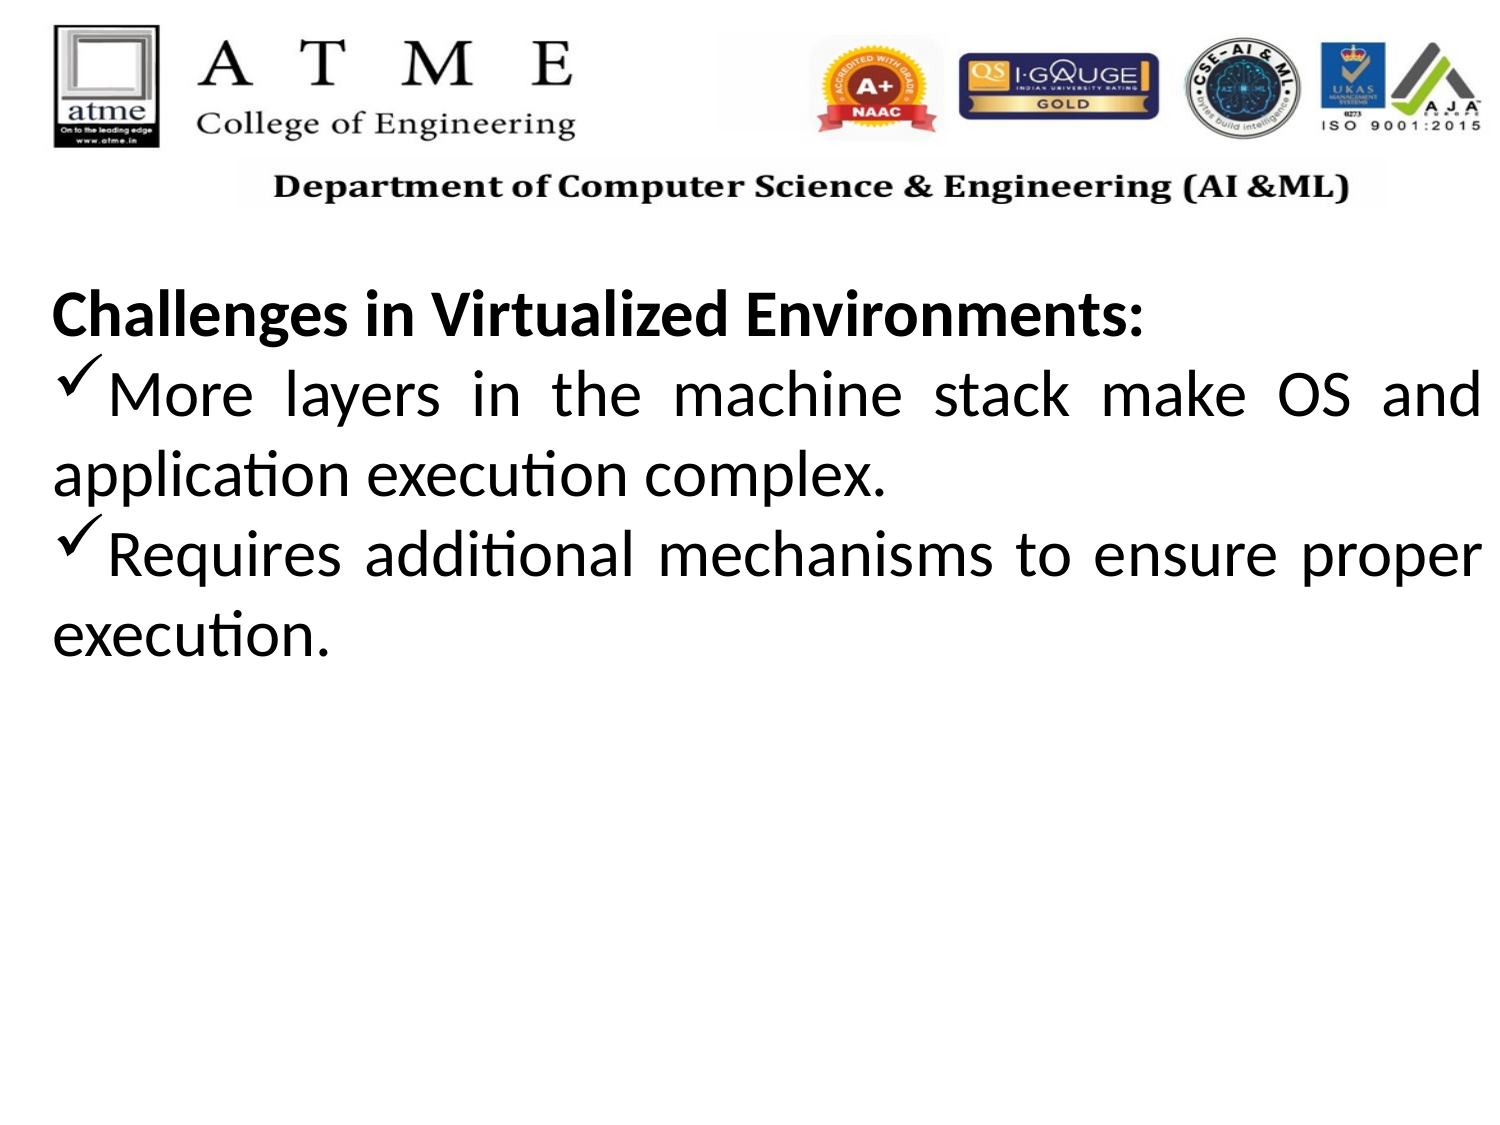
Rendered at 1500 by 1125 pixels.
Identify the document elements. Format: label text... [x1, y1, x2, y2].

picture [24, 0, 1500, 226]
text_box Challenges in Virtualized Environments: More layers in the machine stack make OS and application execution complex. Requires additional mechanisms to ensure proper execution. [37, 262, 1500, 677]
